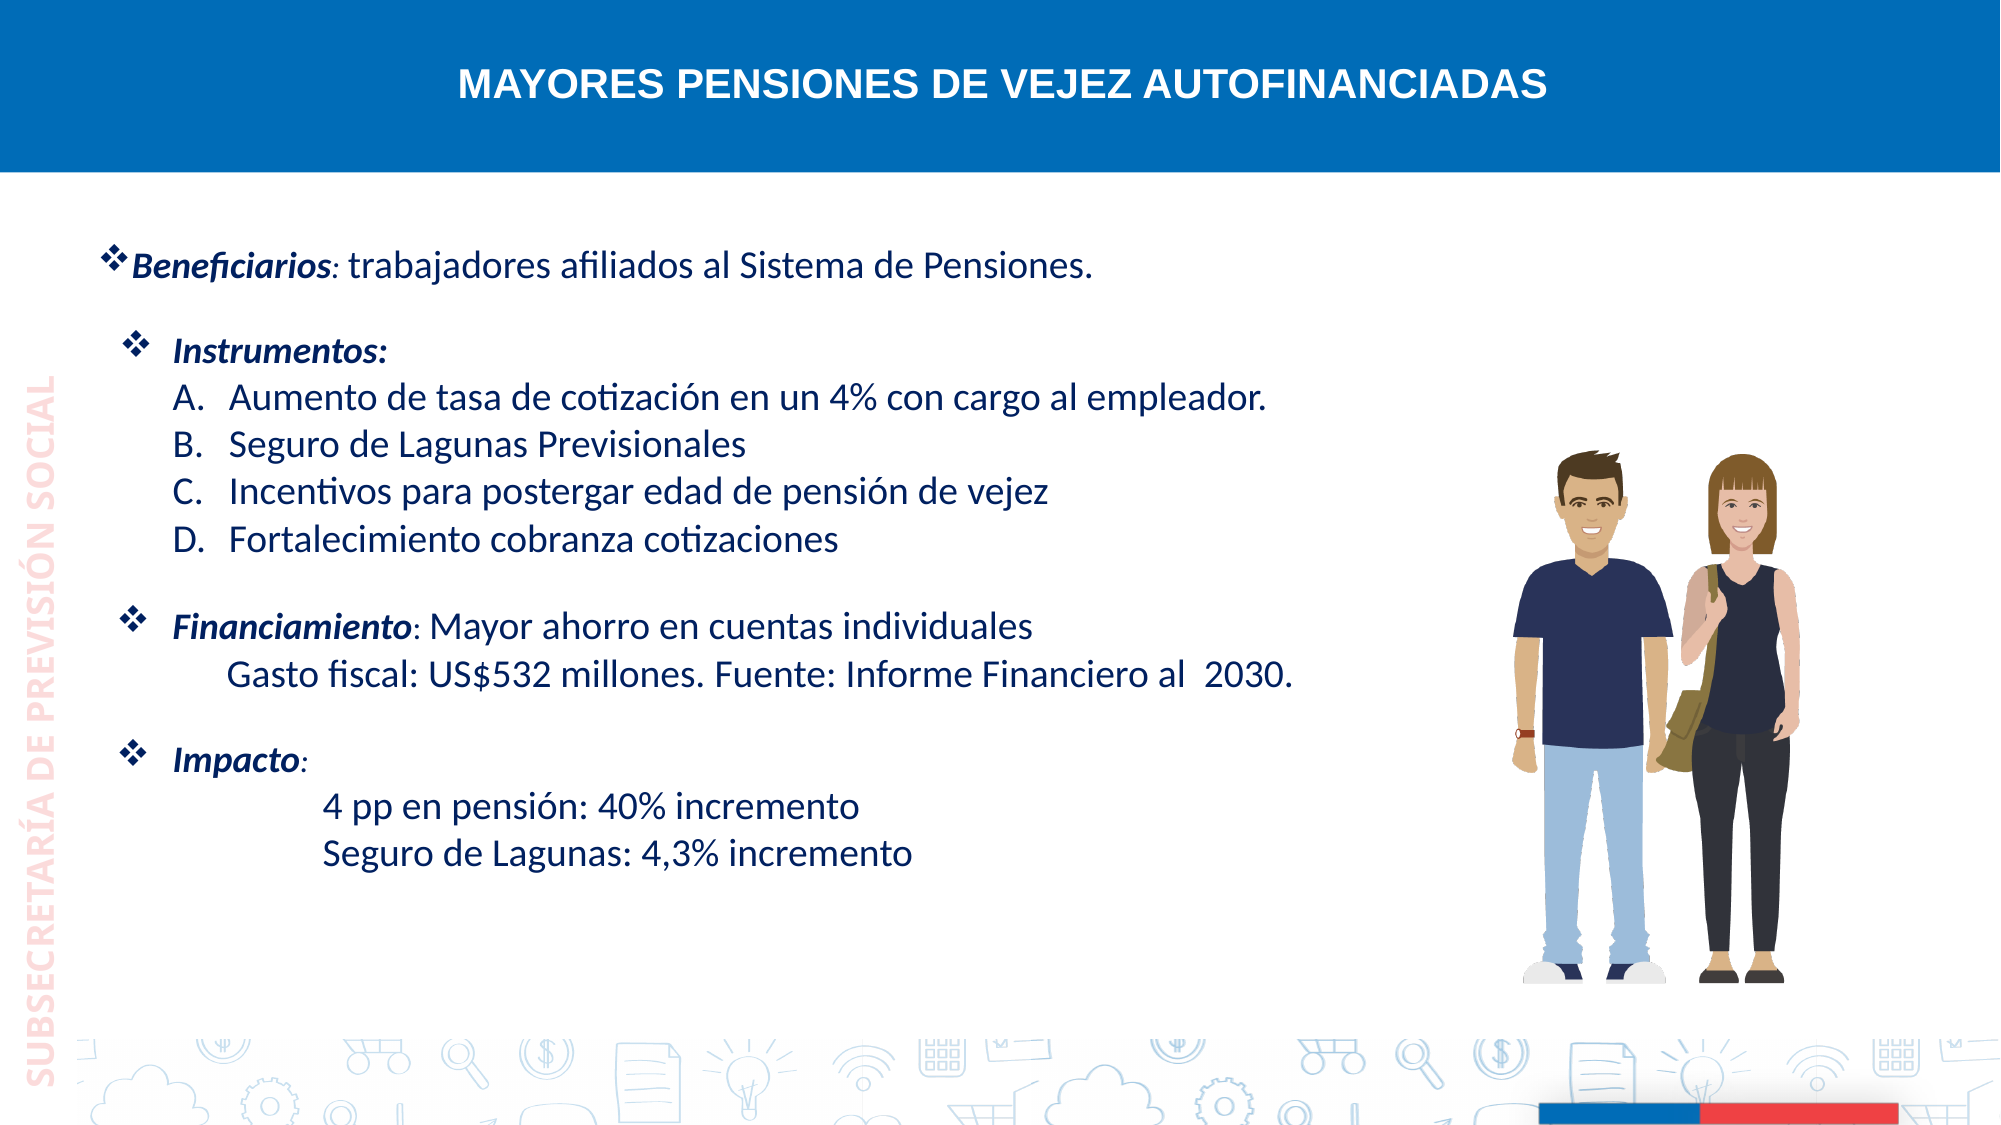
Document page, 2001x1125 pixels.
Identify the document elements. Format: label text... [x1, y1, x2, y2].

picture [77, 1039, 2001, 1125]
list Beneficiarios: trabajadores afiliados al Sistema de Pensiones. Instrumentos: Aumento de tasa de cotización en un 4% con cargo al empleador. Seguro de Lagunas Previsionales Incentivos para postergar edad de pensión de vejez Fortalecimiento cobranza cotizaciones Financiamiento: Mayor ahorro en cuentas individuales Gasto fiscal: US$532 millones. Fuente: Informe Financiero al 2030. Impacto: 4 pp en pensión: 40% incremento Seguro de Lagunas: 4,3% incremento [97, 198, 1436, 1069]
text_box [0, 0, 2000, 173]
picture [1477, 420, 1829, 1001]
text_box MAYORES PENSIONES DE VEJEZ AUTOFINANCIADAS [260, 56, 1746, 107]
